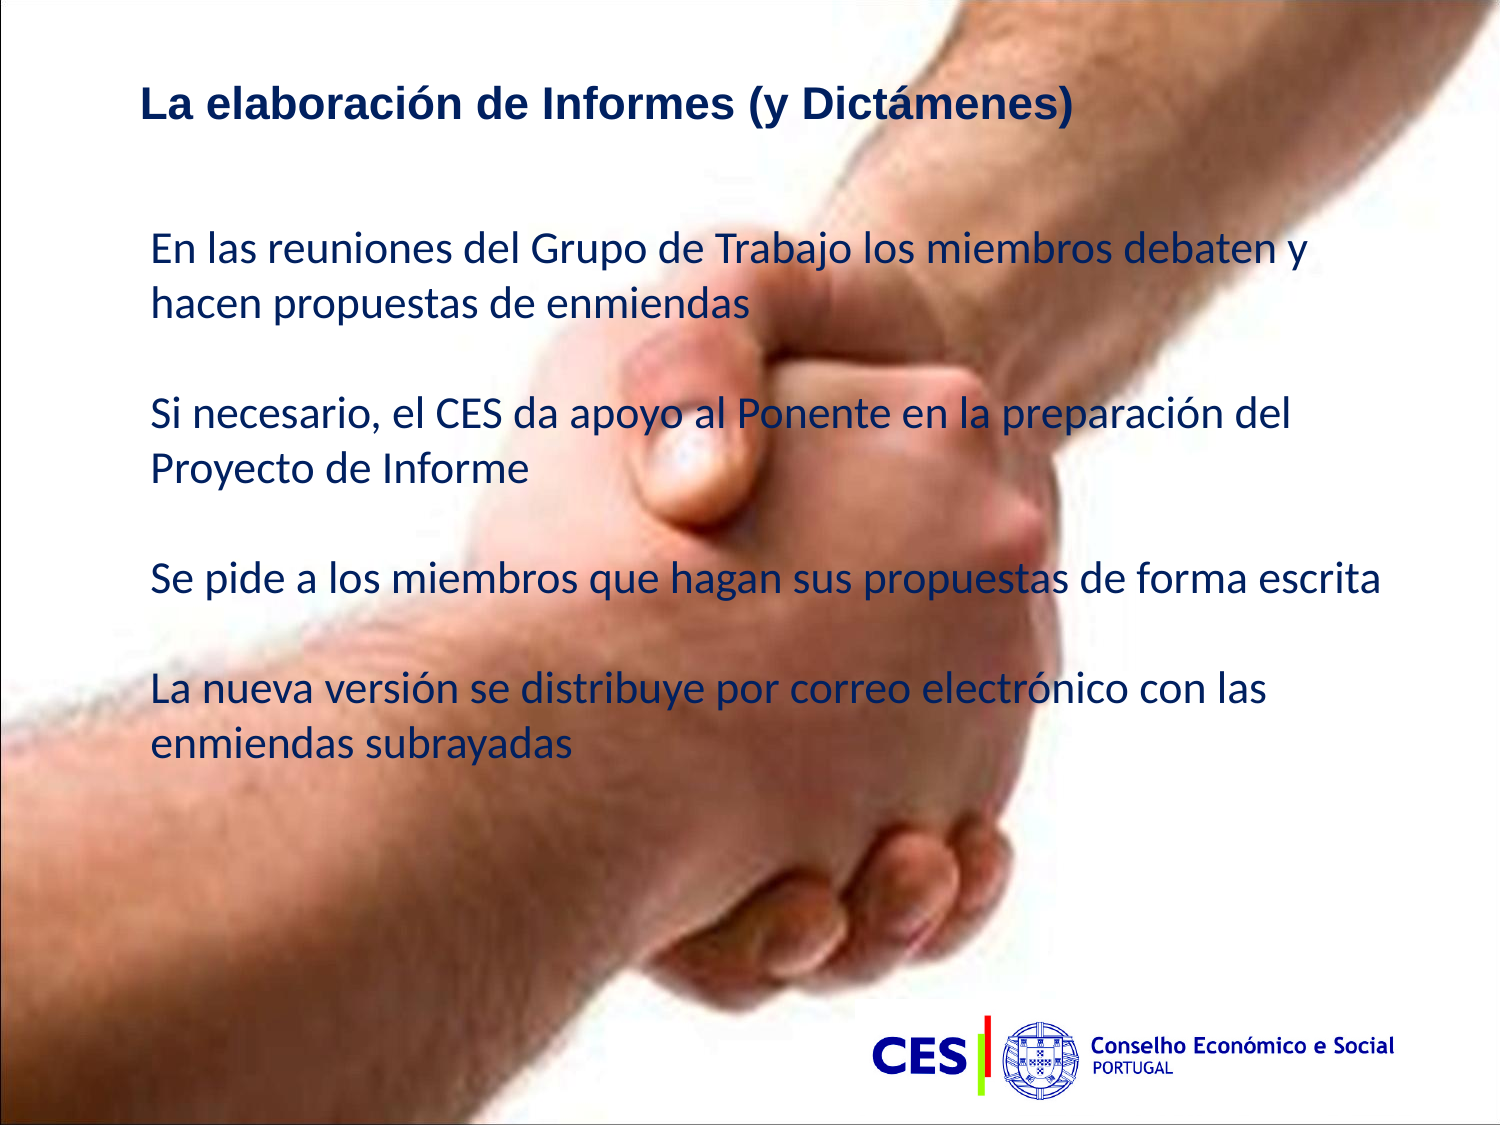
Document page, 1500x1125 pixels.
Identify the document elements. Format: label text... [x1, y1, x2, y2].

text_box En las reuniones del Grupo de Trabajo los miembros debaten y hacen propuestas de enmiendas Si necesario, el CES da apoyo al Ponente en la preparación del Proyecto de Informe Se pide a los miembros que hagan sus propuestas de forma escrita La nueva versión se distribuye por correo electrónico con las enmiendas subrayadas [135, 210, 1436, 775]
text_box La elaboración de Informes (y Dictámenes) [124, 66, 1090, 137]
picture [0, 0, 1500, 1125]
